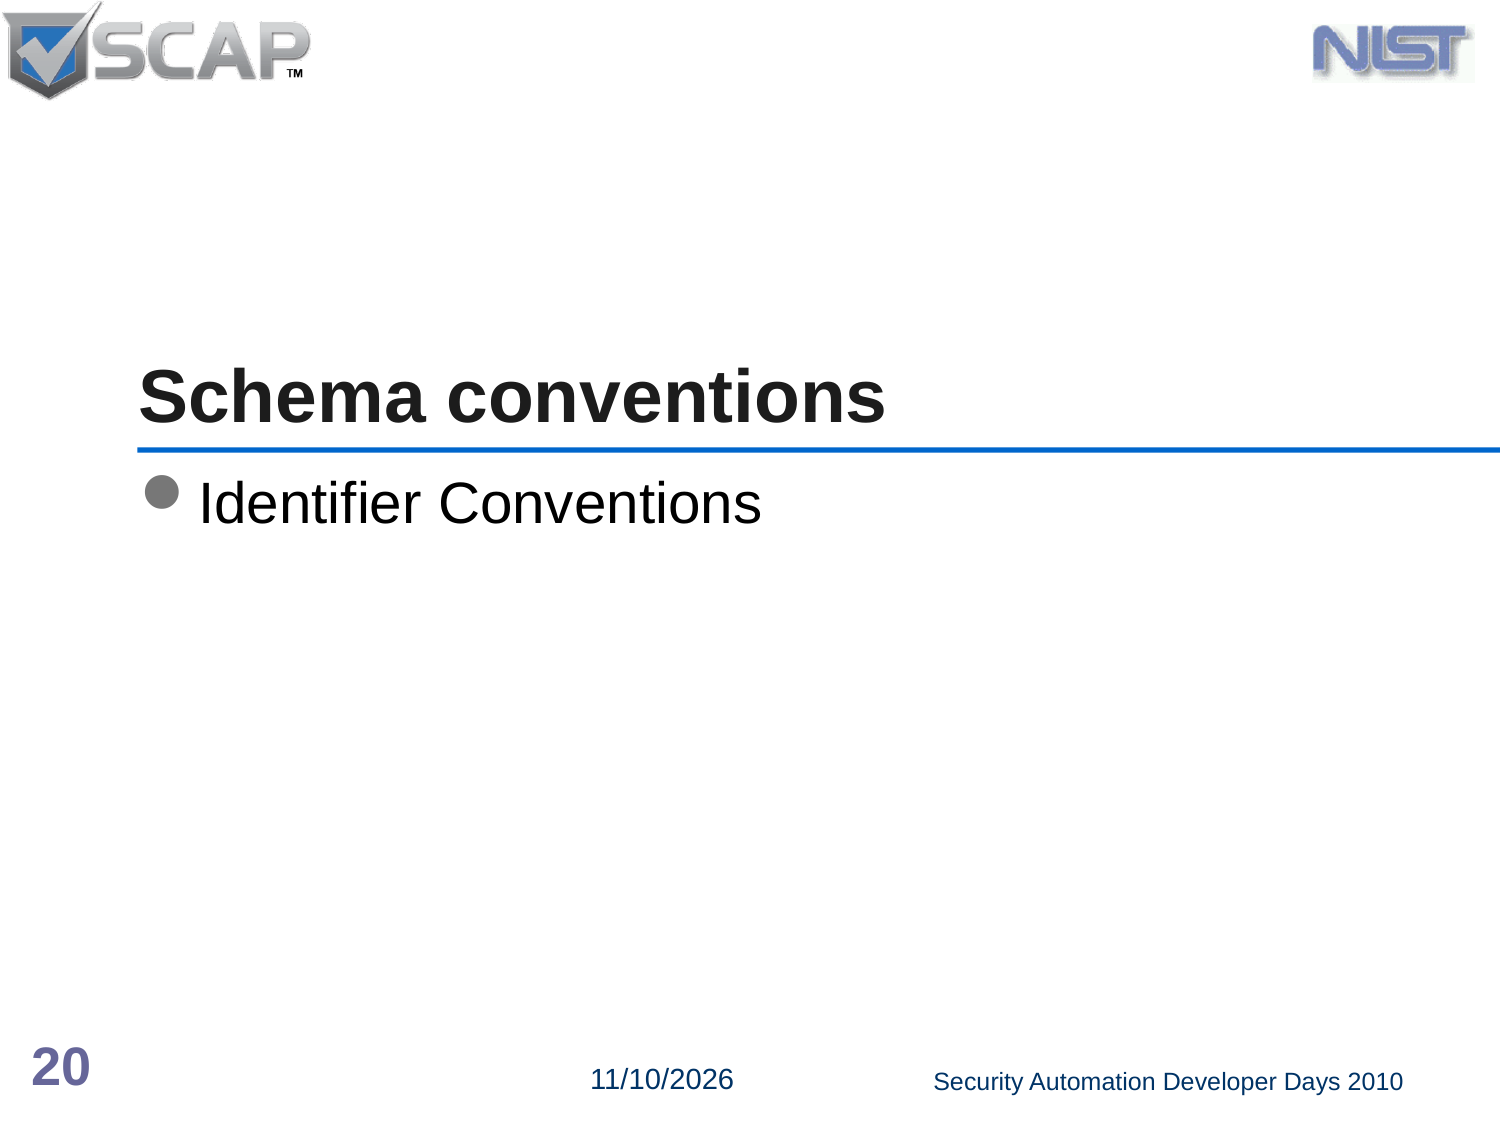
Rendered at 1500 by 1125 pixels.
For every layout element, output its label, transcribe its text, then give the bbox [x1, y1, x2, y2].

picture [0, 0, 313, 103]
footer Security Automation Developer Days 2010 [912, 1024, 1426, 1104]
list Identifier Conventions [124, 449, 1388, 976]
title Schema conventions [122, 222, 1399, 447]
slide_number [399, 1024, 750, 1104]
picture [1312, 24, 1475, 83]
slide_number 20 [13, 1023, 111, 1105]
